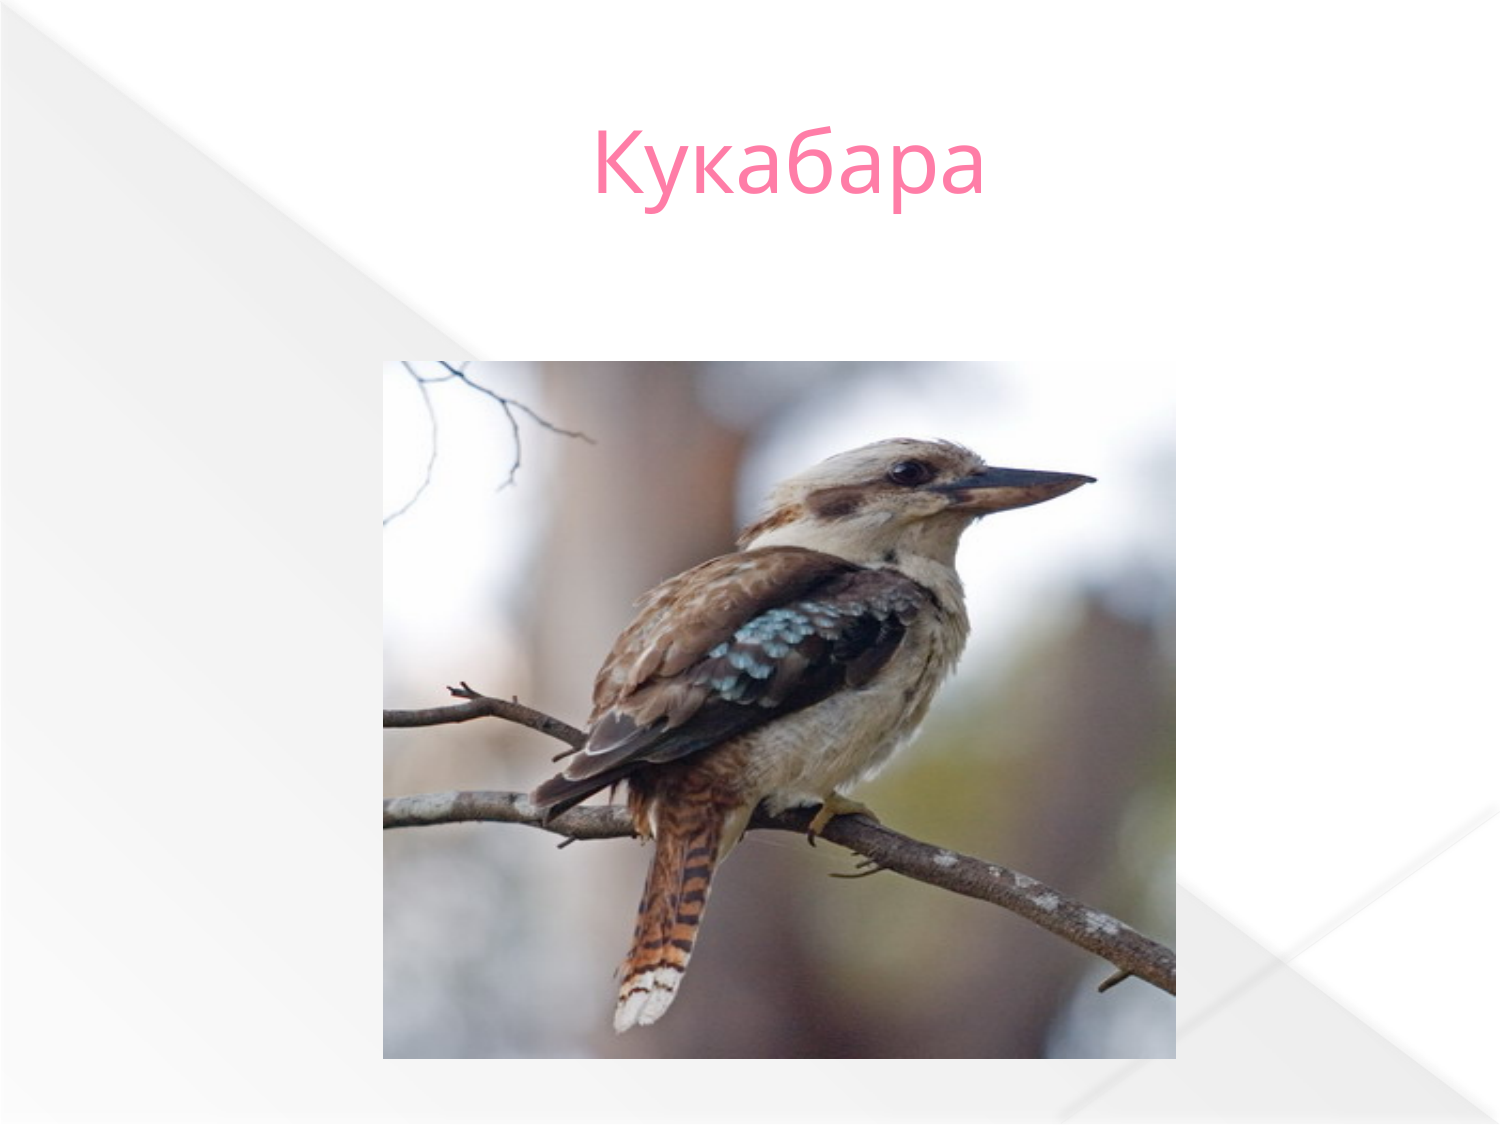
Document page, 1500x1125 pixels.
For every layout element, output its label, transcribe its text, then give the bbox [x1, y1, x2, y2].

title Кукабара [75, 43, 1425, 274]
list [383, 361, 1176, 1059]
